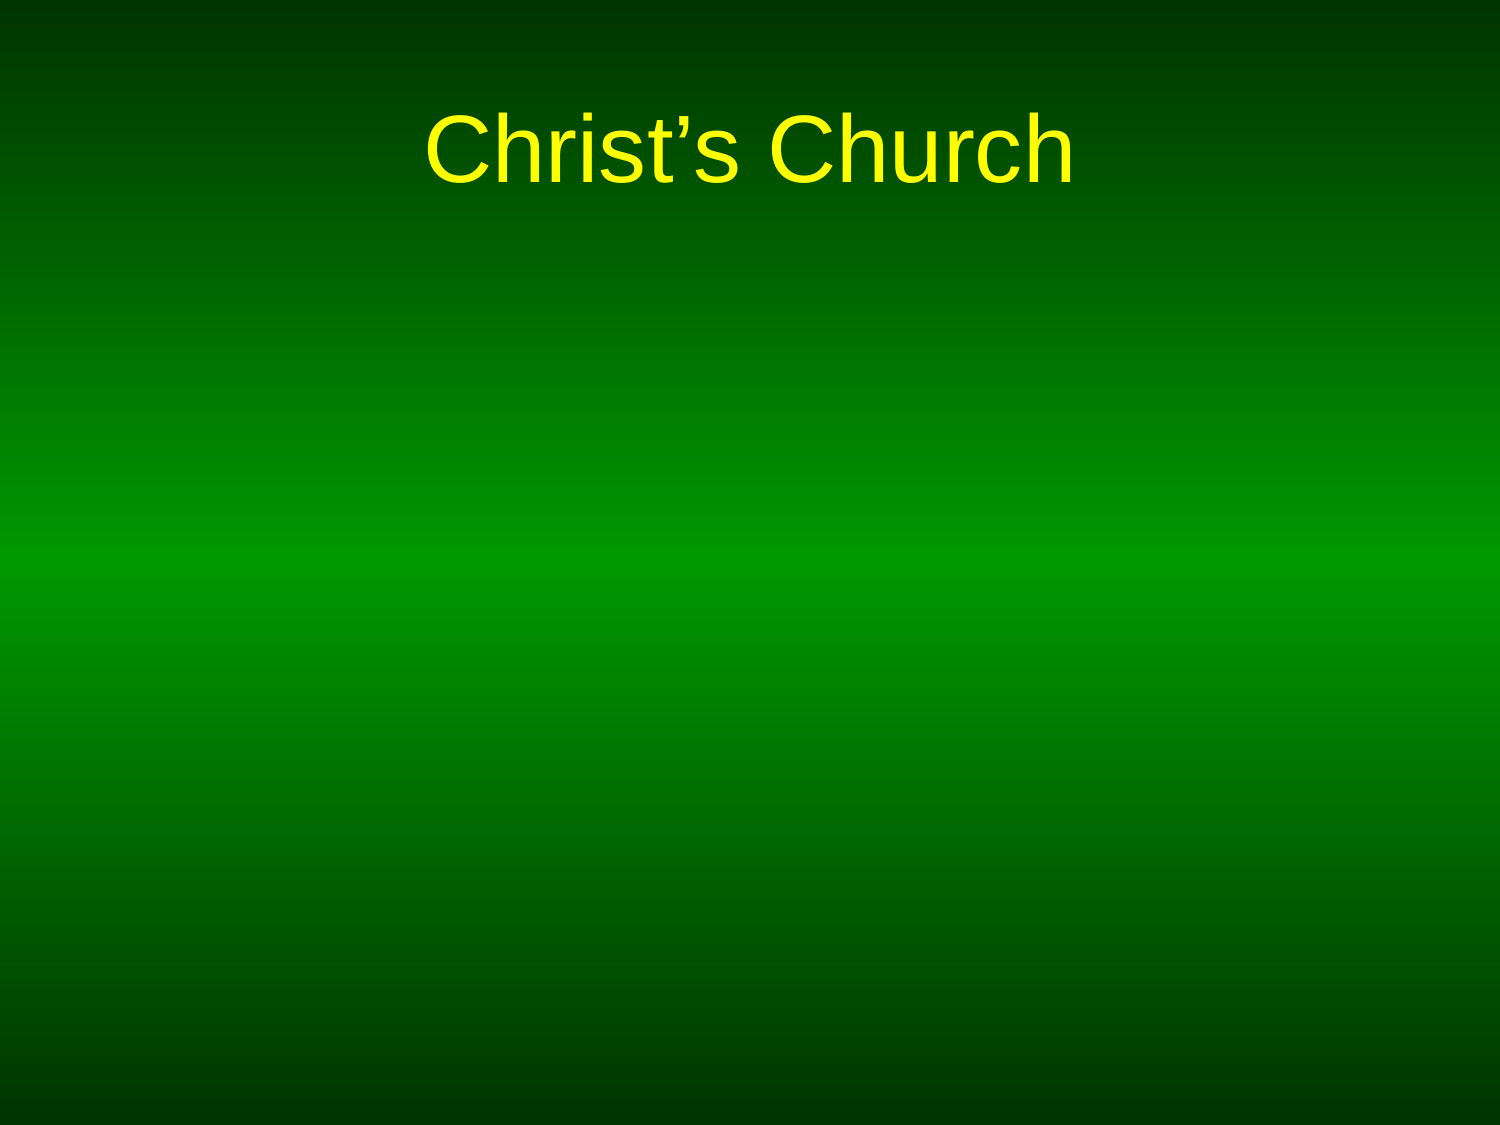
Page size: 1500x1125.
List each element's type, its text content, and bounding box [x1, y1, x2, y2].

title Christ’s Church [37, 50, 1463, 238]
